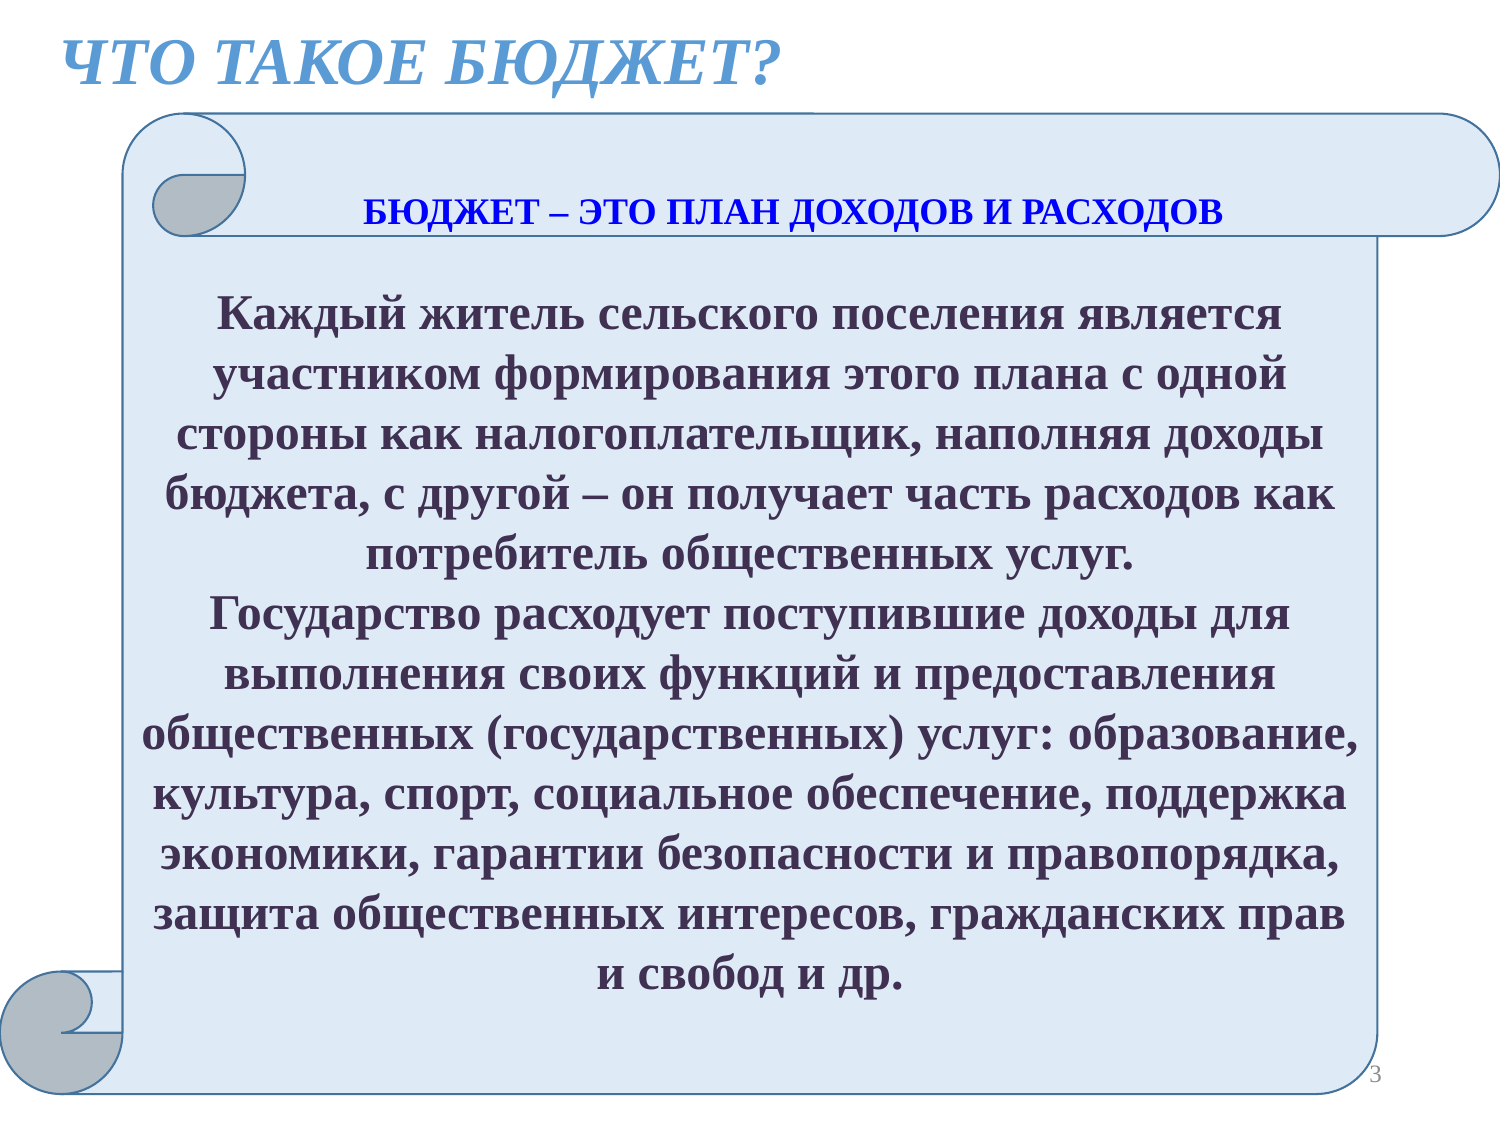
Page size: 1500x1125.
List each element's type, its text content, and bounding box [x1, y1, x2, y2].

slide_number 3 [1059, 1042, 1397, 1103]
title ЧТО ТАКОЕ БЮДЖЕТ? [42, 13, 1381, 107]
text_box БЮДЖЕТ – ЭТО ПЛАН ДОХОДОВ И РАСХОДОВ Каждый житель сельского поселения является участником формирования этого плана с одной стороны как налогоплательщик, наполняя доходы бюджета, с другой – он получает часть расходов как потребитель общественных услуг. Государство расходует поступившие доходы для выполнения своих функций и предоставления общественных (государственных) услуг: образование, культура, спорт, социальное обеспечение, поддержка экономики, гарантии безопасности и правопорядка, защита общественных интересов, гражданских прав и свобод и др. [0, 112, 1500, 1096]
